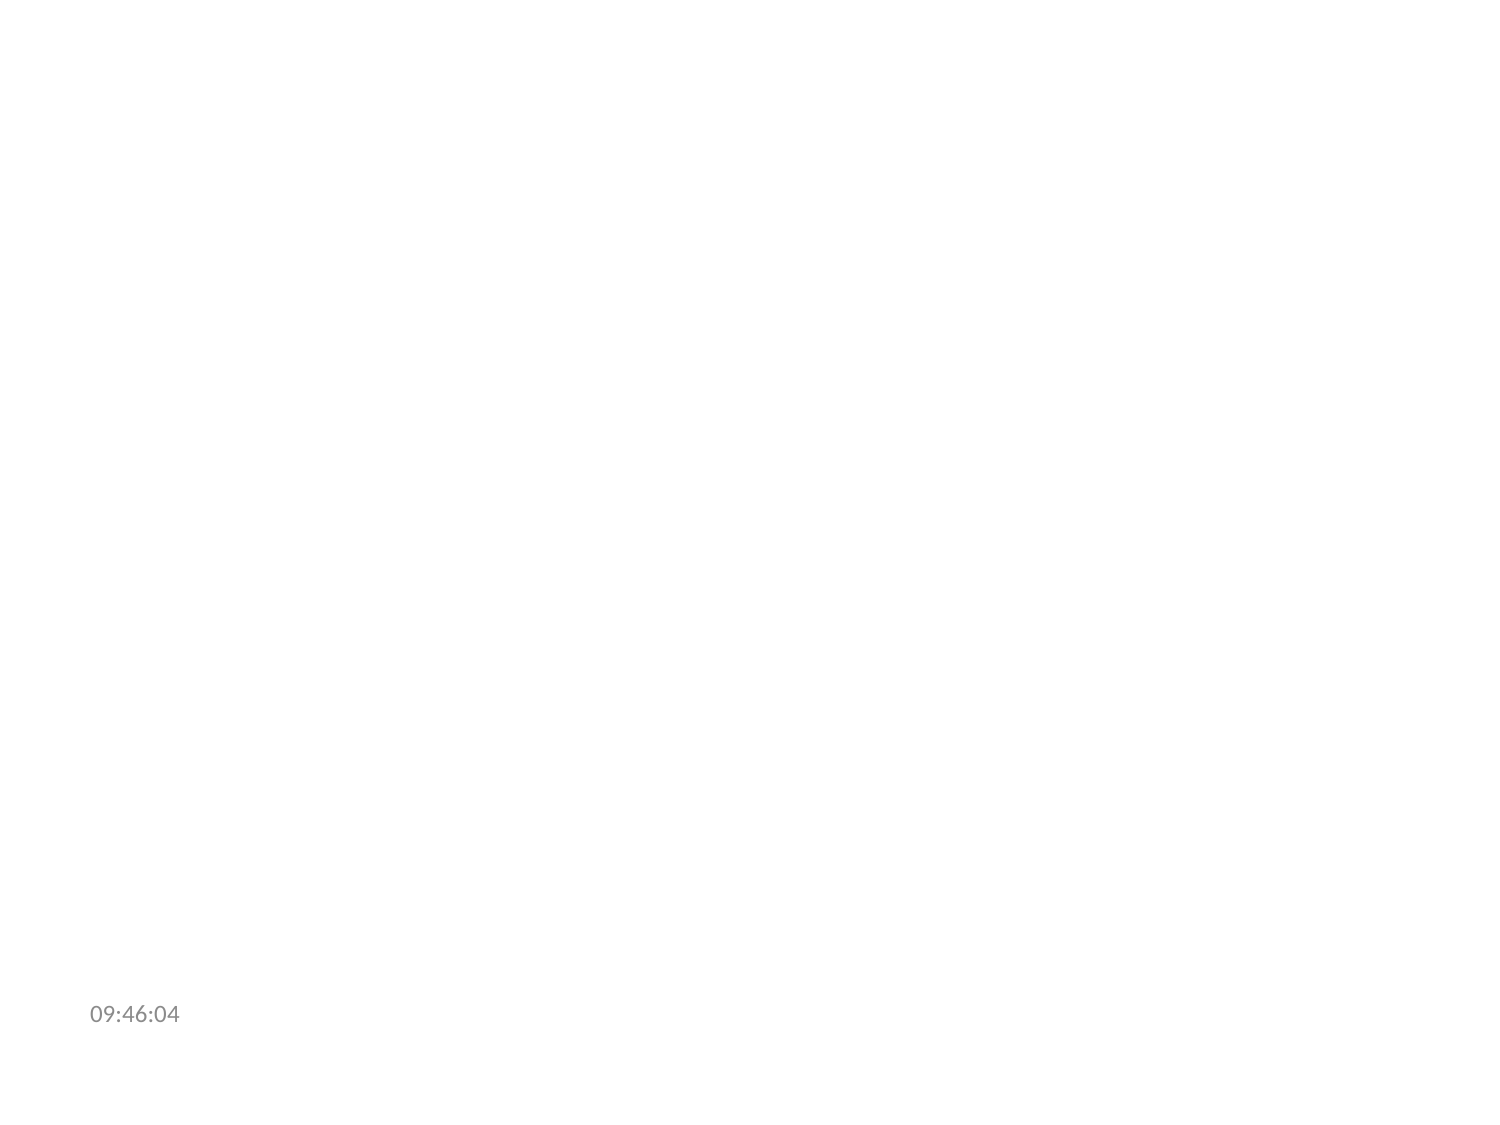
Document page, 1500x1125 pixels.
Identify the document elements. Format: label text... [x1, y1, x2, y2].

text_box 15:35:09 [75, 982, 425, 1043]
